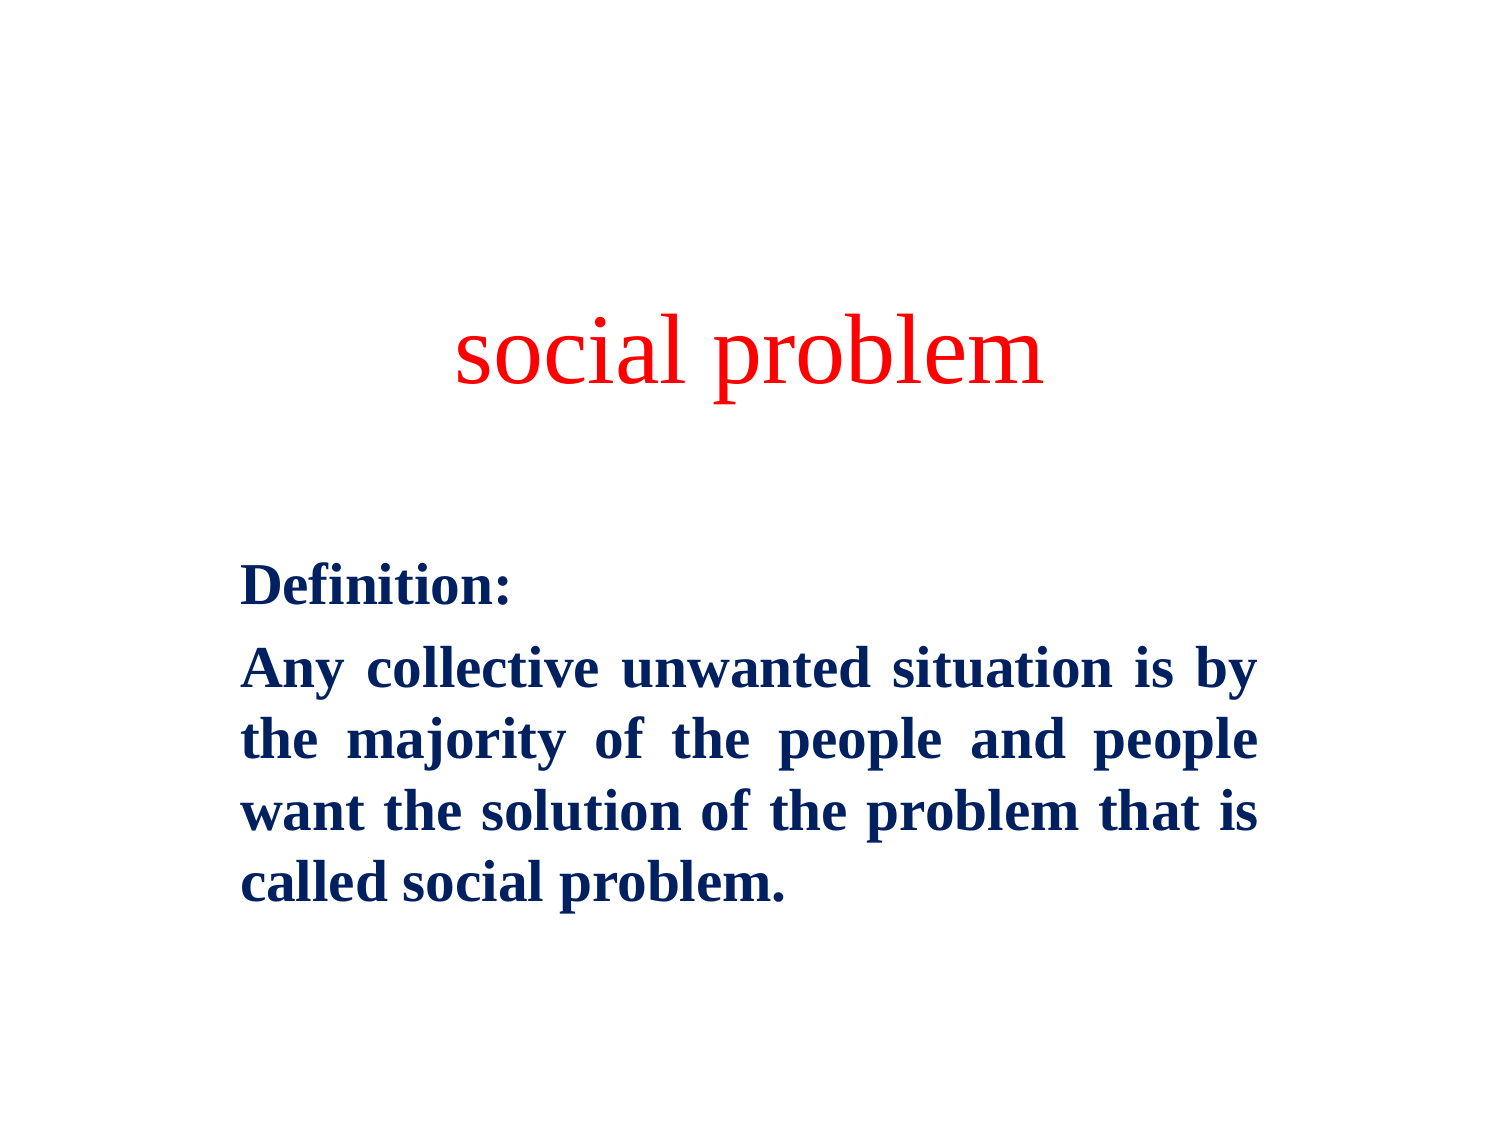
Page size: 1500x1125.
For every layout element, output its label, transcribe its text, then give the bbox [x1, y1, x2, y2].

title social problem [112, 174, 1388, 513]
subtitle Definition: Any collective unwanted situation is by the majority of the people and people want the solution of the problem that is called social problem. [225, 537, 1275, 925]
